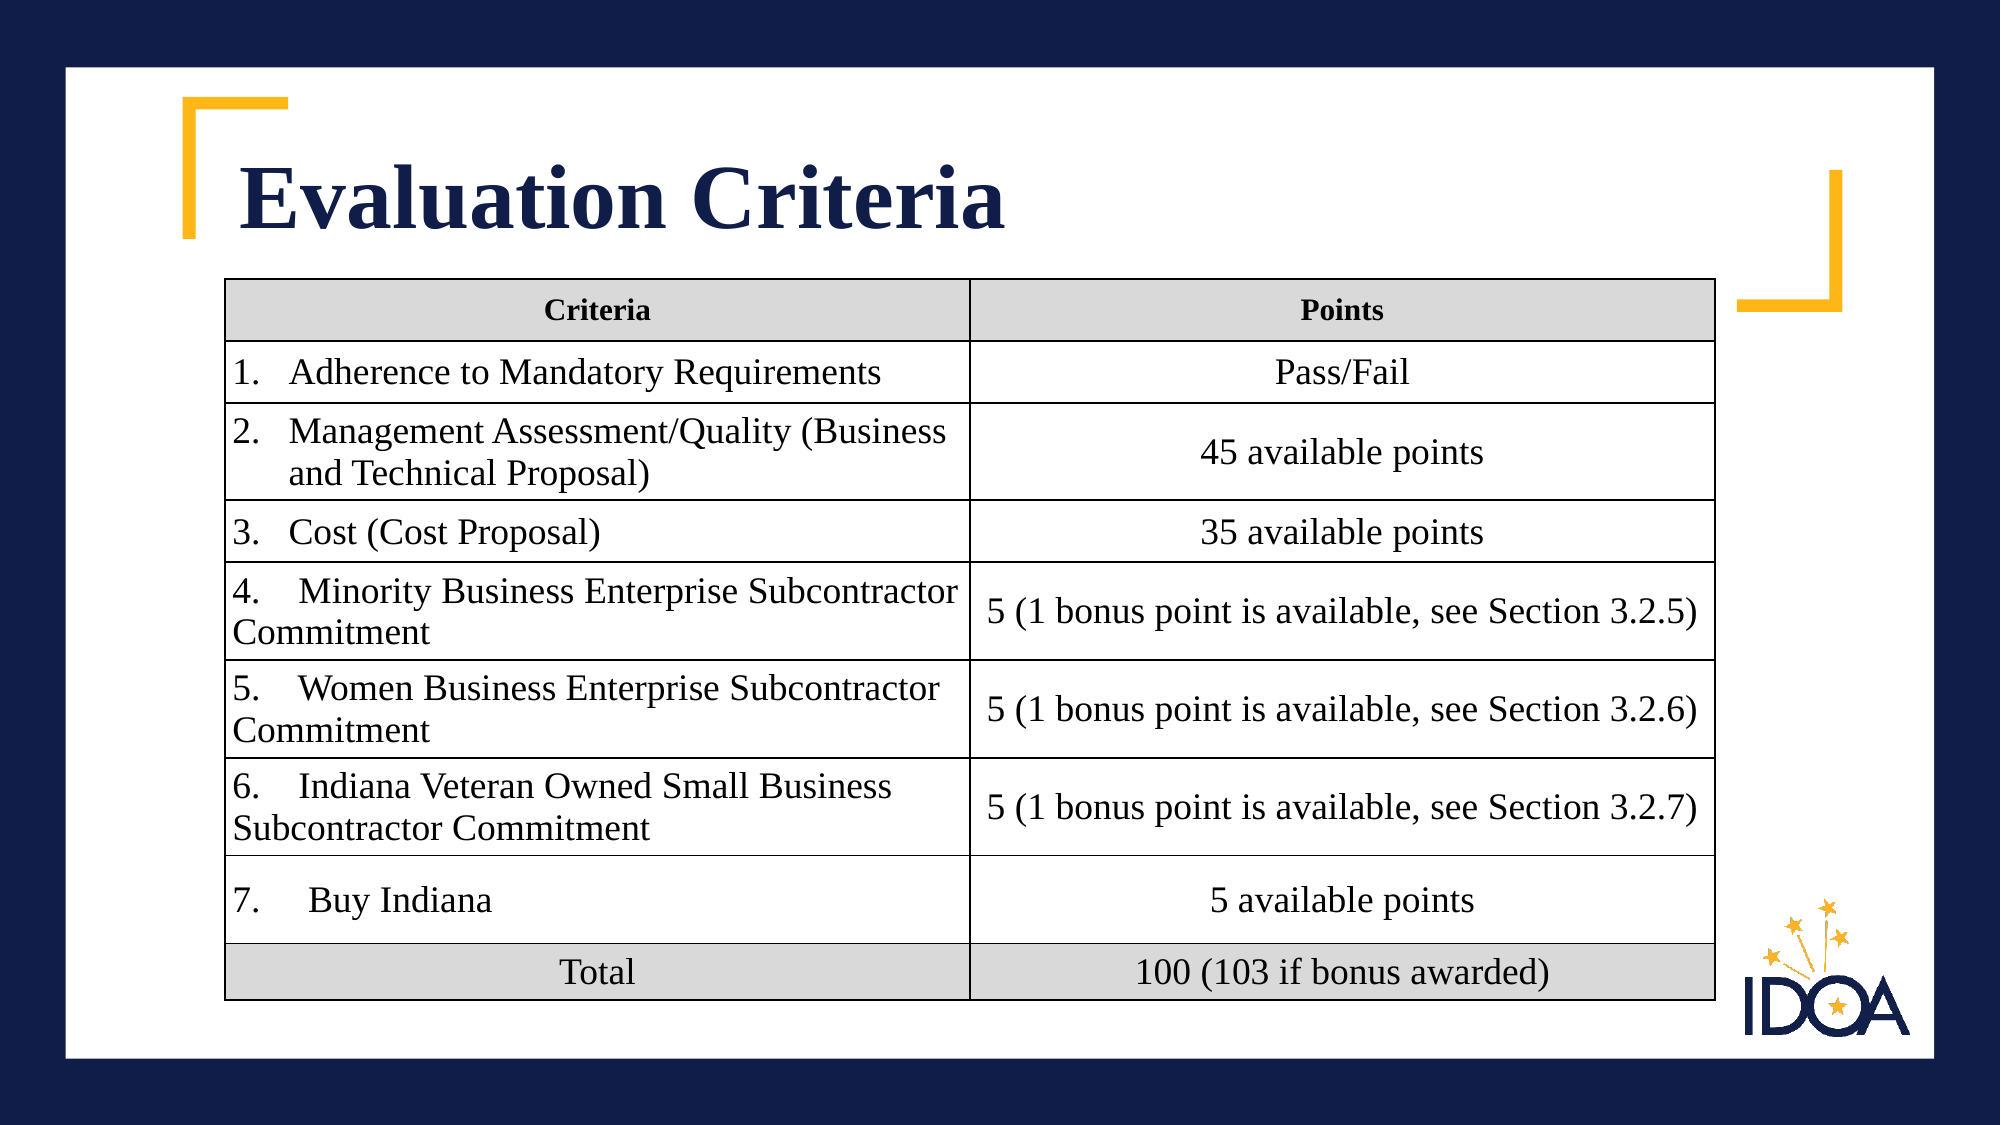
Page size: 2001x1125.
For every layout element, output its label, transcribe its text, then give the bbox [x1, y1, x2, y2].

picture [1702, 857, 1959, 1114]
table_cell 100 (103 if bonus awarded) [971, 944, 1714, 999]
table_cell Total [226, 944, 969, 999]
table_header Points [971, 280, 1714, 340]
table_cell 4. Minority Business Enterprise Subcontractor Commitment [226, 563, 969, 659]
table_cell Pass/Fail [971, 342, 1714, 402]
table_cell 5 available points [971, 856, 1714, 943]
table_cell 5 (1 bonus point is available, see Section 3.2.7) [971, 759, 1714, 855]
table_cell 5 (1 bonus point is available, see Section 3.2.6) [971, 661, 1714, 757]
table_cell 5 (1 bonus point is available, see Section 3.2.5) [971, 563, 1714, 659]
table_cell 6. Indiana Veteran Owned Small Business Subcontractor Commitment [226, 759, 969, 855]
title Evaluation Criteria [225, 142, 1800, 279]
table_cell Cost (Cost Proposal) [226, 501, 969, 561]
table_cell Adherence to Mandatory Requirements [226, 342, 969, 402]
table_cell 45 available points [971, 404, 1714, 499]
table_cell Management Assessment/Quality (Business and Technical Proposal) [226, 404, 969, 499]
table_cell 7. Buy Indiana [226, 856, 969, 943]
table_header Criteria [226, 280, 969, 340]
table_cell 35 available points [971, 501, 1714, 561]
table_cell 5. Women Business Enterprise Subcontractor Commitment [226, 661, 969, 757]
